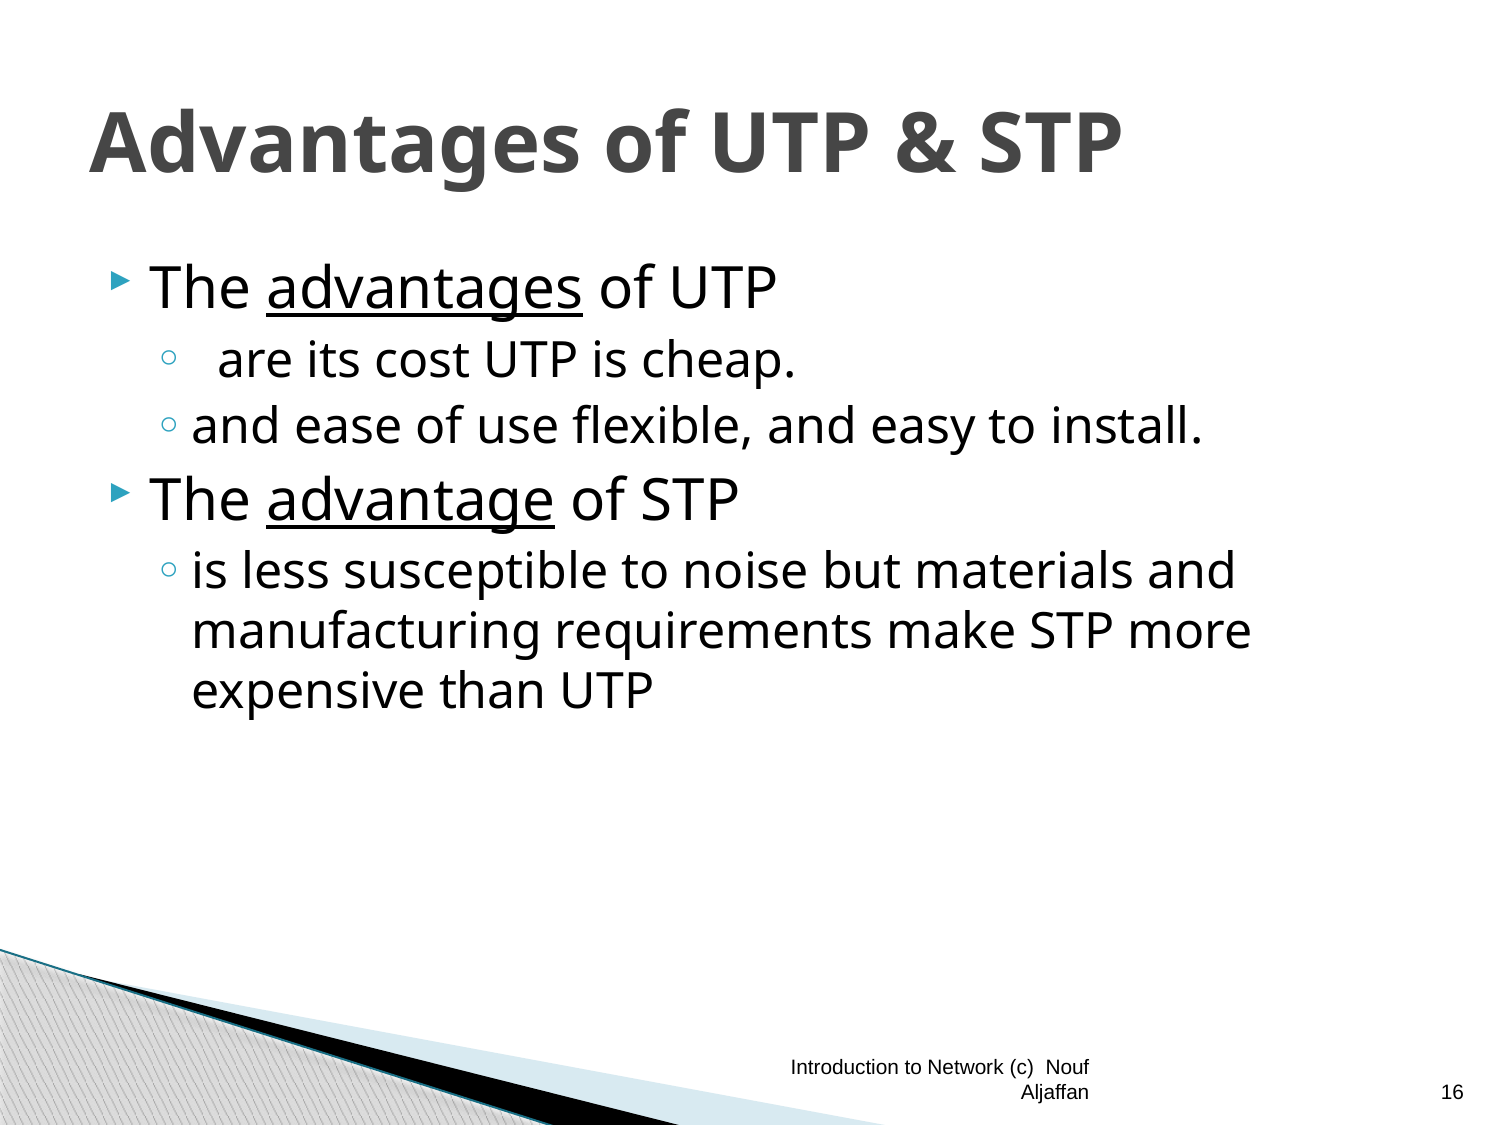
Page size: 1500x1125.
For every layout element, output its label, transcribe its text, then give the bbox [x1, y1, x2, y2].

slide_number 16 [1418, 1051, 1479, 1112]
list The advantages of UTP are its cost UTP is cheap. and ease of use flexible, and easy to install. The advantage of STP is less susceptible to noise but materials and manufacturing requirements make STP more expensive than UTP [75, 243, 1425, 986]
title Advantages of UTP & STP [75, 45, 1425, 233]
footer Introduction to Network (c) Nouf Aljaffan [718, 1051, 1105, 1112]
